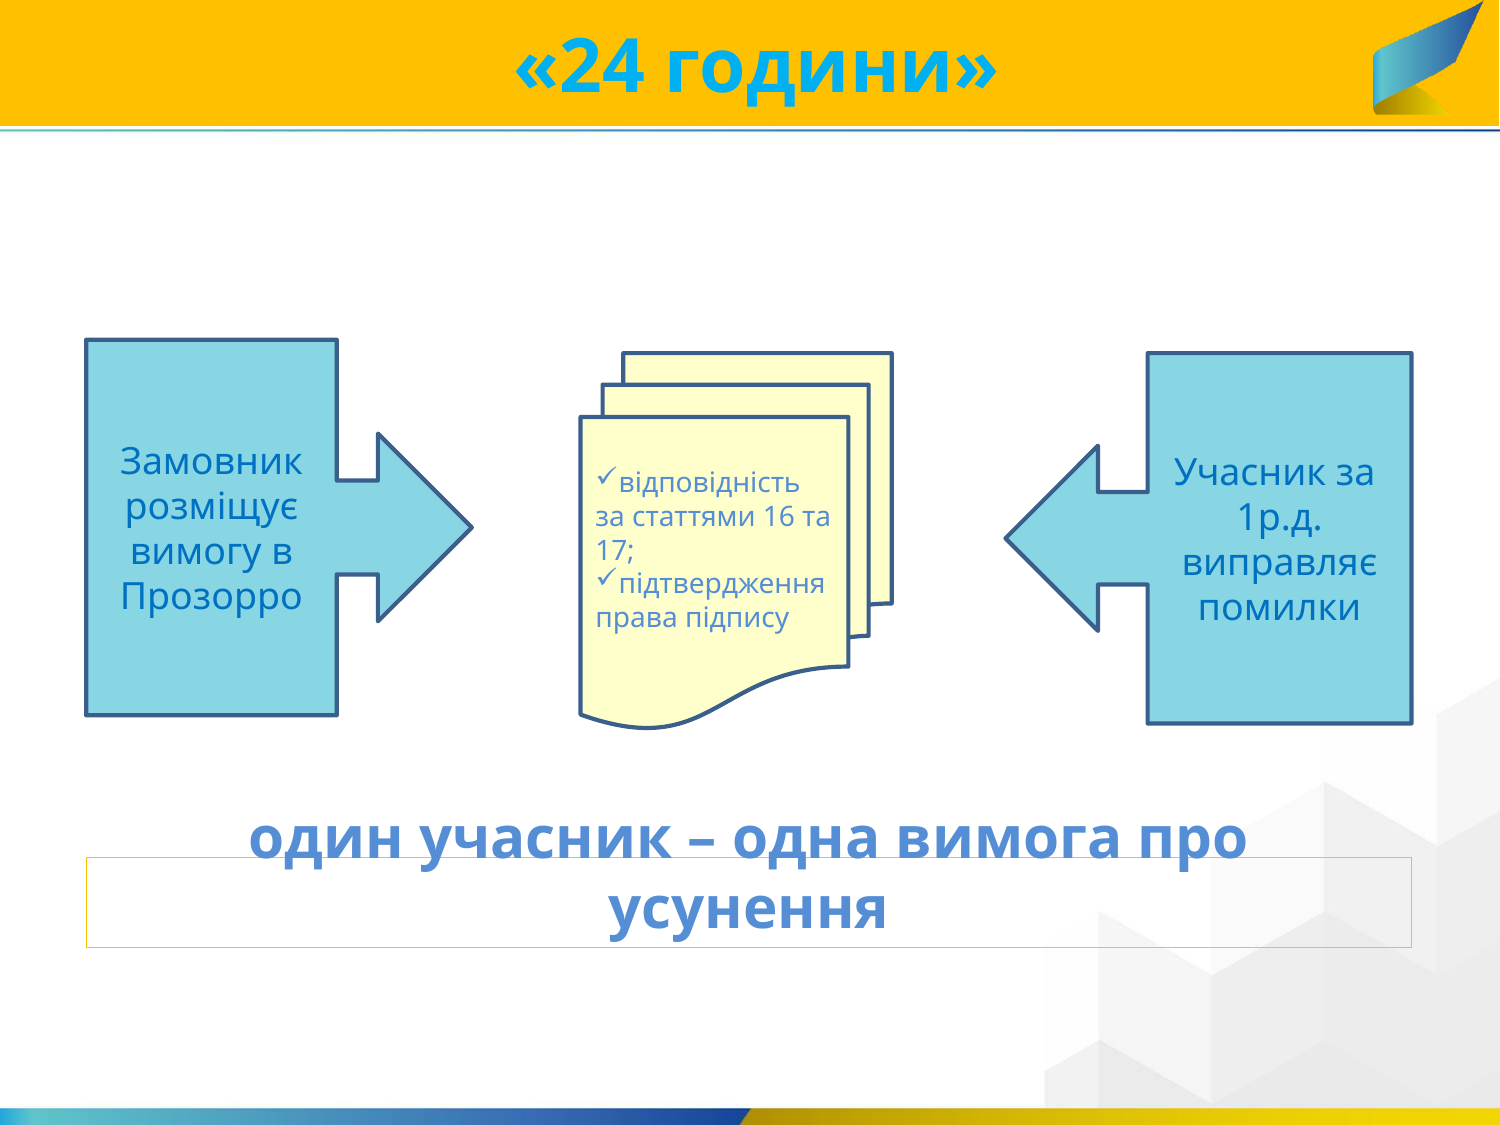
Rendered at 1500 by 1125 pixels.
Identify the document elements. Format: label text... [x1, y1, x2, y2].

list [294, 880, 1194, 1125]
text_box Замовник розміщує вимогу в Прозорро [84, 337, 474, 718]
picture [0, 0, 1500, 1125]
text_box відповідність за статтями 16 та 17; підтвердження права підпису [578, 351, 894, 731]
title один учасник – одна вимога про усунення [86, 857, 1412, 948]
text_box Учасник за 1р.д. виправляє помилки [1003, 351, 1414, 726]
text_box «24 години» [0, 0, 1499, 126]
picture [1370, 0, 1487, 116]
